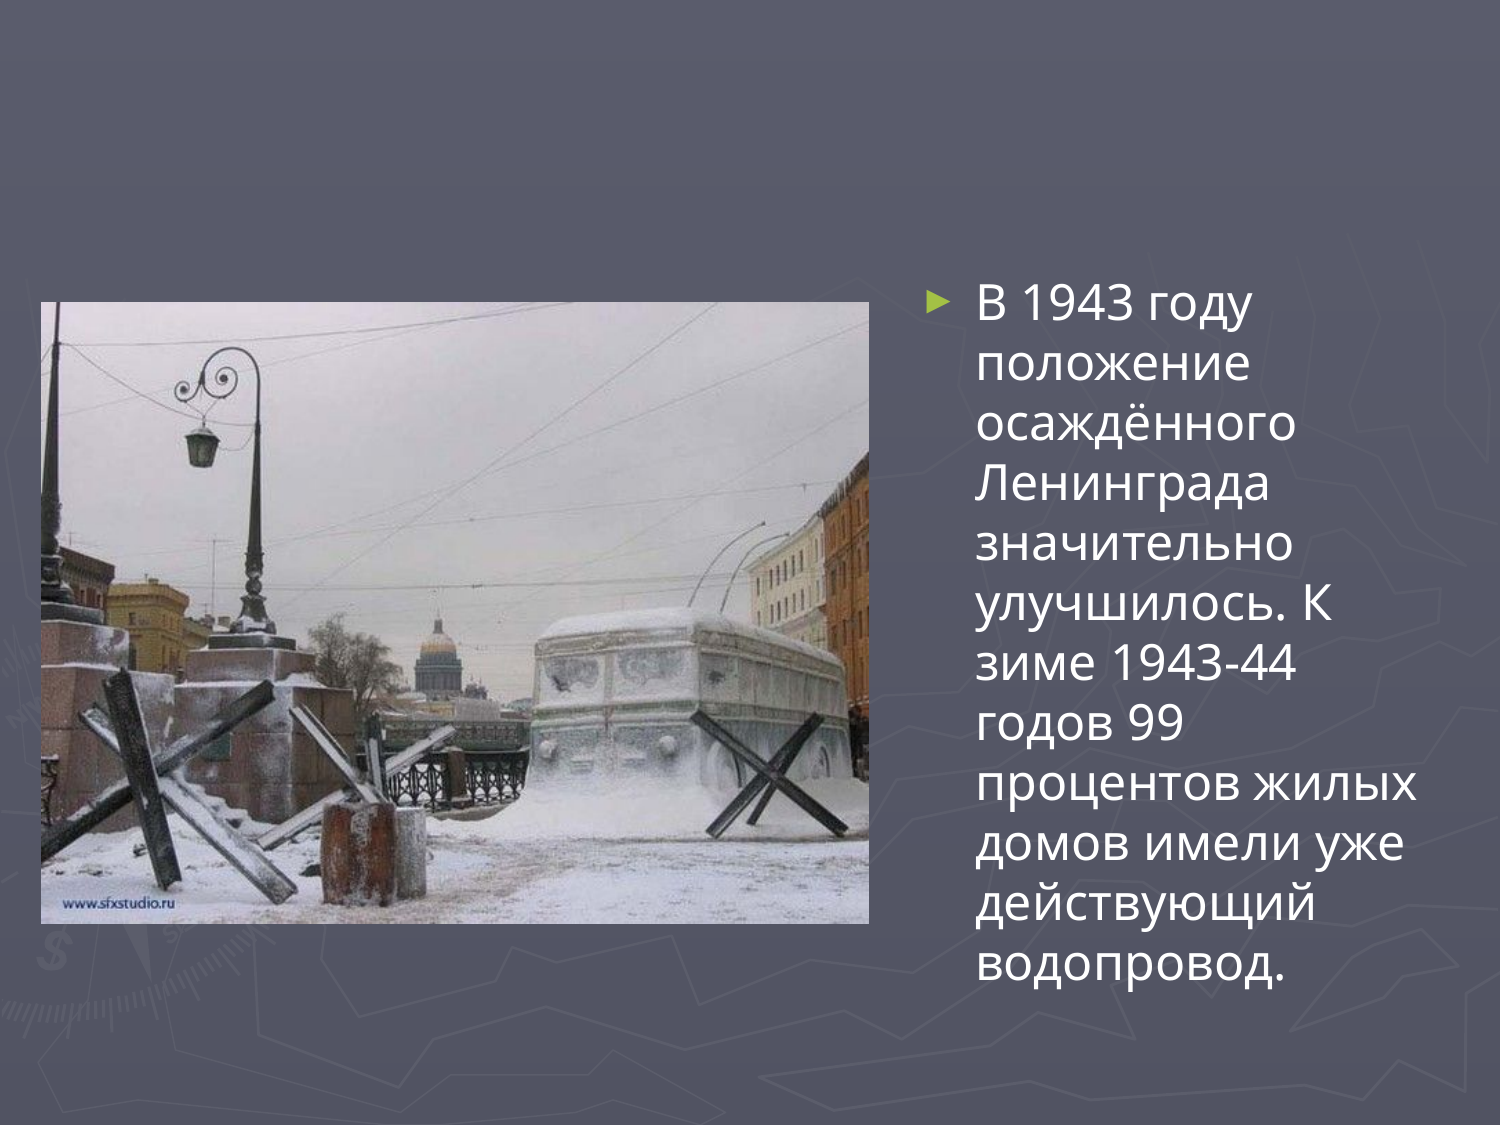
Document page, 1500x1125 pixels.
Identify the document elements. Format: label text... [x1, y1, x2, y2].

list В 1943 году положение осаждённого Ленинграда значительно улучшилось. К зиме 1943-44 годов 99 процентов жилых домов имели уже действующий водопровод. [903, 262, 1451, 1001]
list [40, 302, 869, 924]
